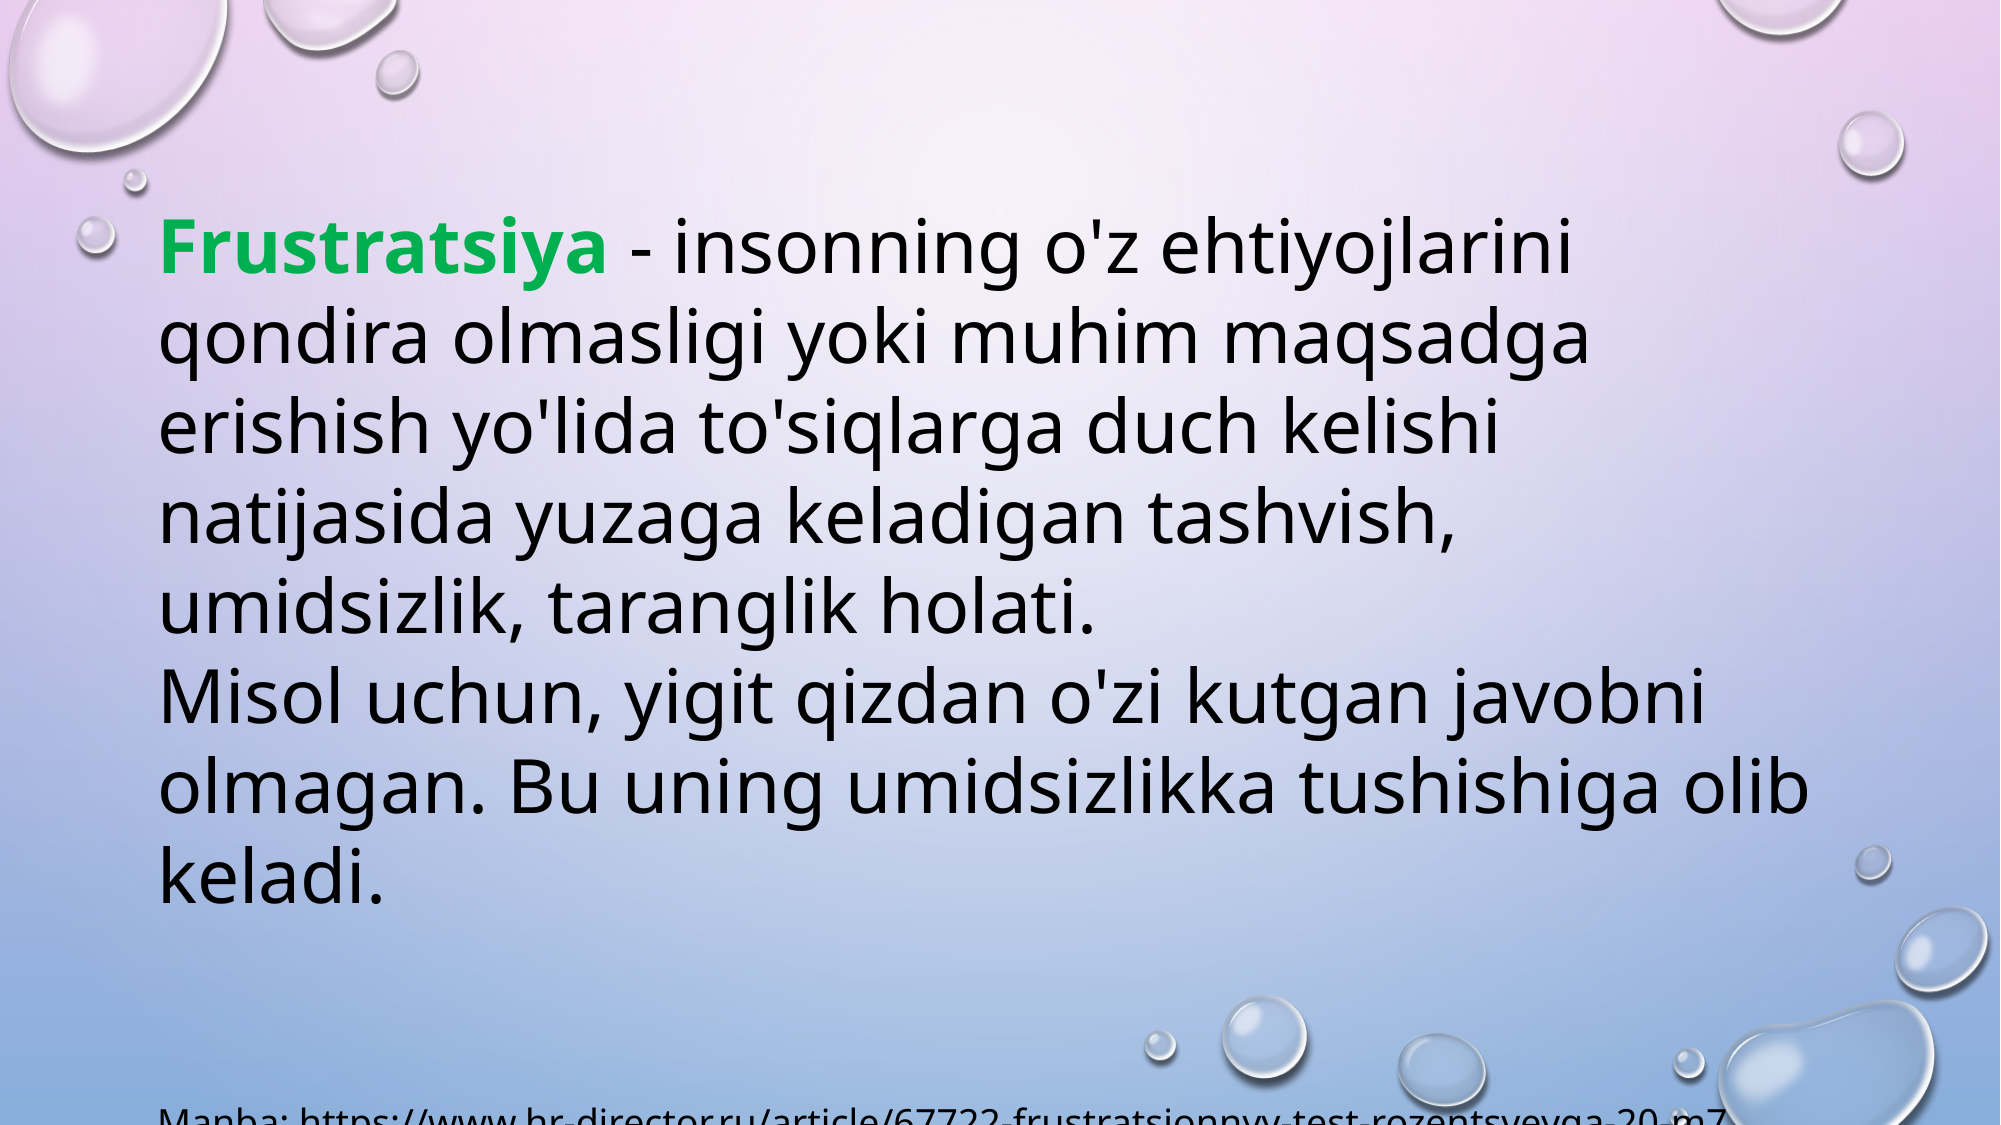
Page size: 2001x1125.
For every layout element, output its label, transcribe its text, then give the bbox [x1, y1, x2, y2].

text_box Frustratsiya - insonning o'z ehtiyojlarini qondira olmasligi yoki muhim maqsadga erishish yo'lida to'siqlarga duch kelishi natijasida yuzaga keladigan tashvish, umidsizlik, taranglik holati. Misol uchun, yigit qizdan o'zi kutgan javobni olmagan. Bu uning umidsizlikka tushishiga olib keladi. Manba: https://www.hr-director.ru/article/67722-frustratsionnyy-test-rozentsveyga-20-m7 [142, 191, 1858, 1125]
picture [0, 0, 2000, 1125]
